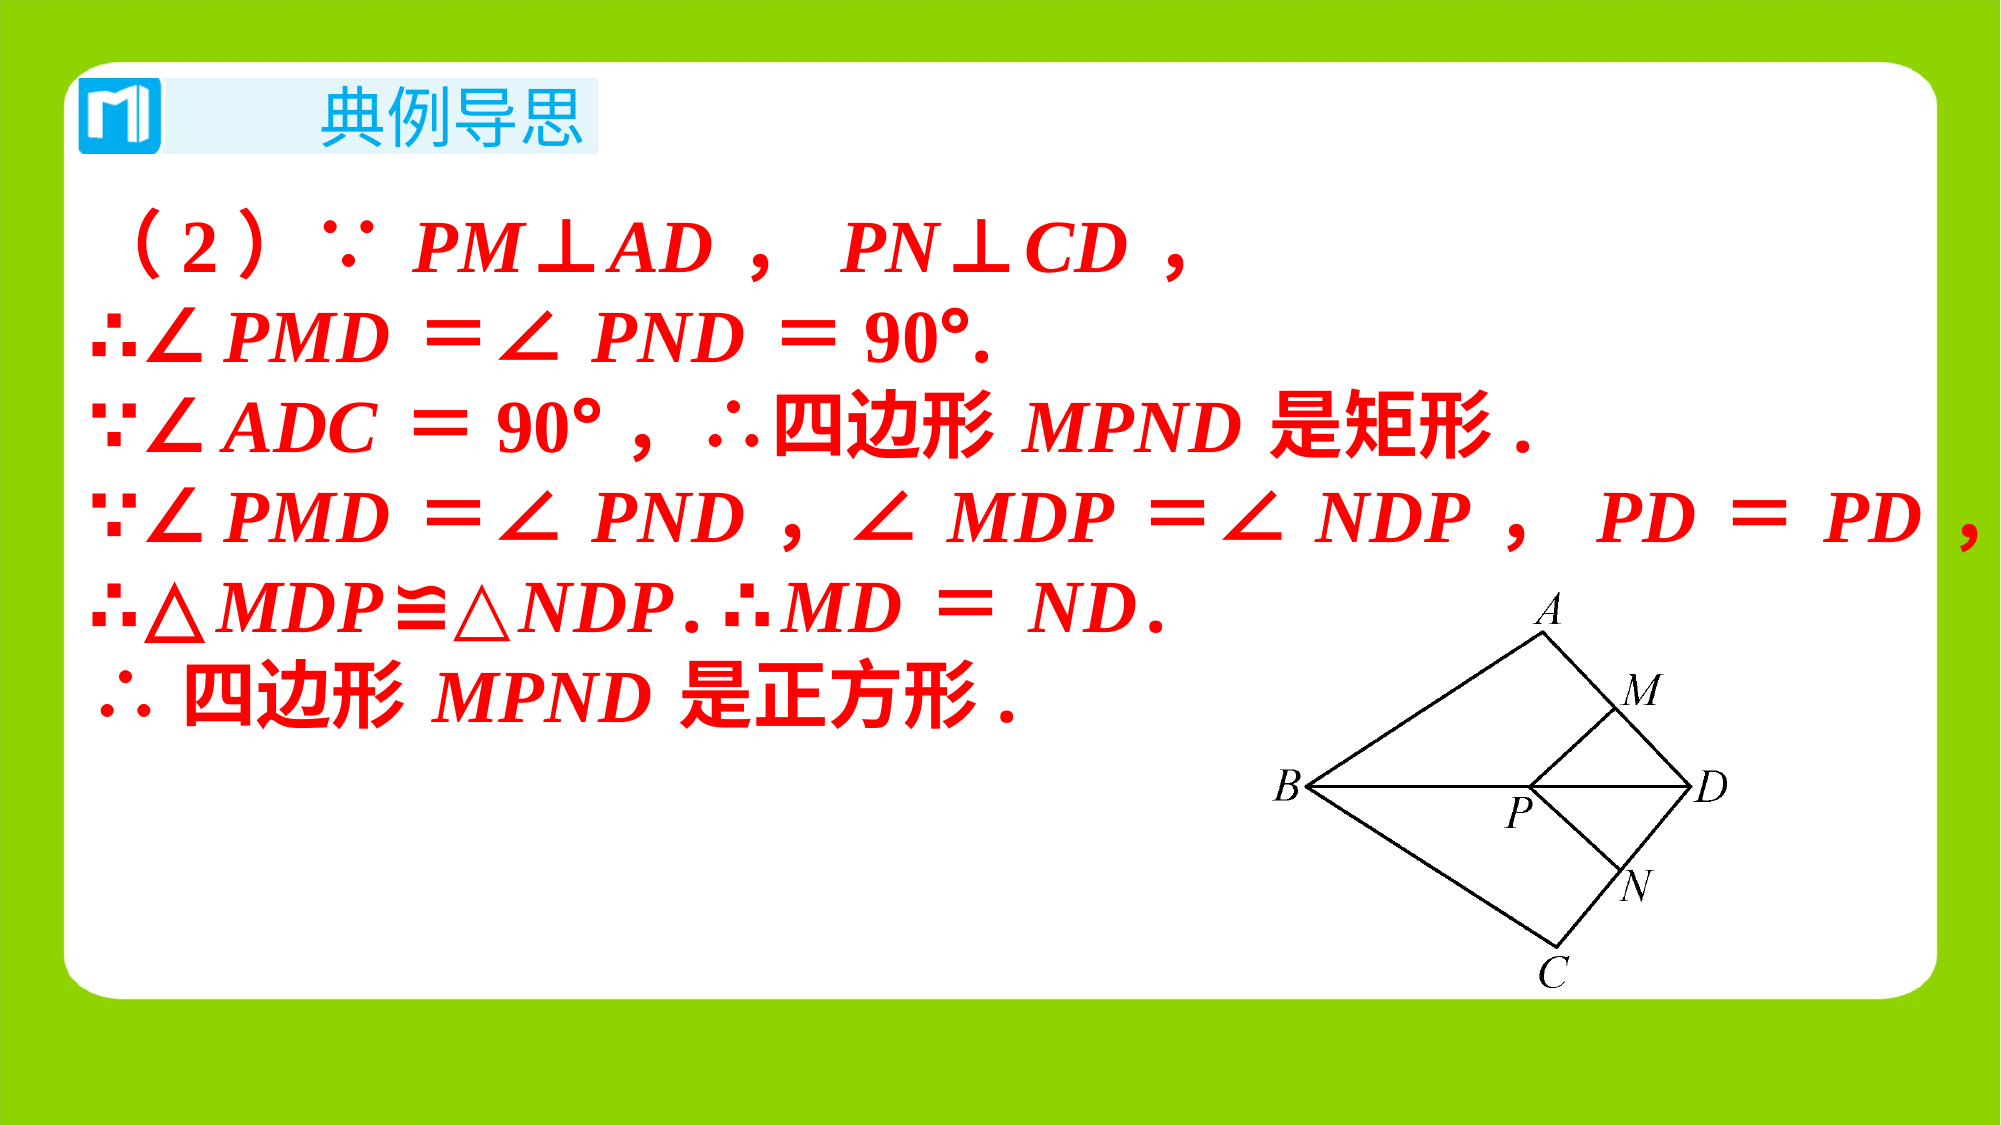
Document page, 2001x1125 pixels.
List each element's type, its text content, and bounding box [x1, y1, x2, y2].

text_box （2）∵PM⊥AD，PN⊥CD， ∴∠PMD＝∠PND＝90°. ∵∠ADC＝90°，∴四边形MPND是矩形. ∵∠PMD＝∠PND，∠MDP＝∠NDP，PD＝PD， ∴△MDP≌△NDP. ∴MD＝ND. ∴四边形MPND是正方形. [88, 197, 1869, 743]
picture [0, 0, 2001, 1125]
